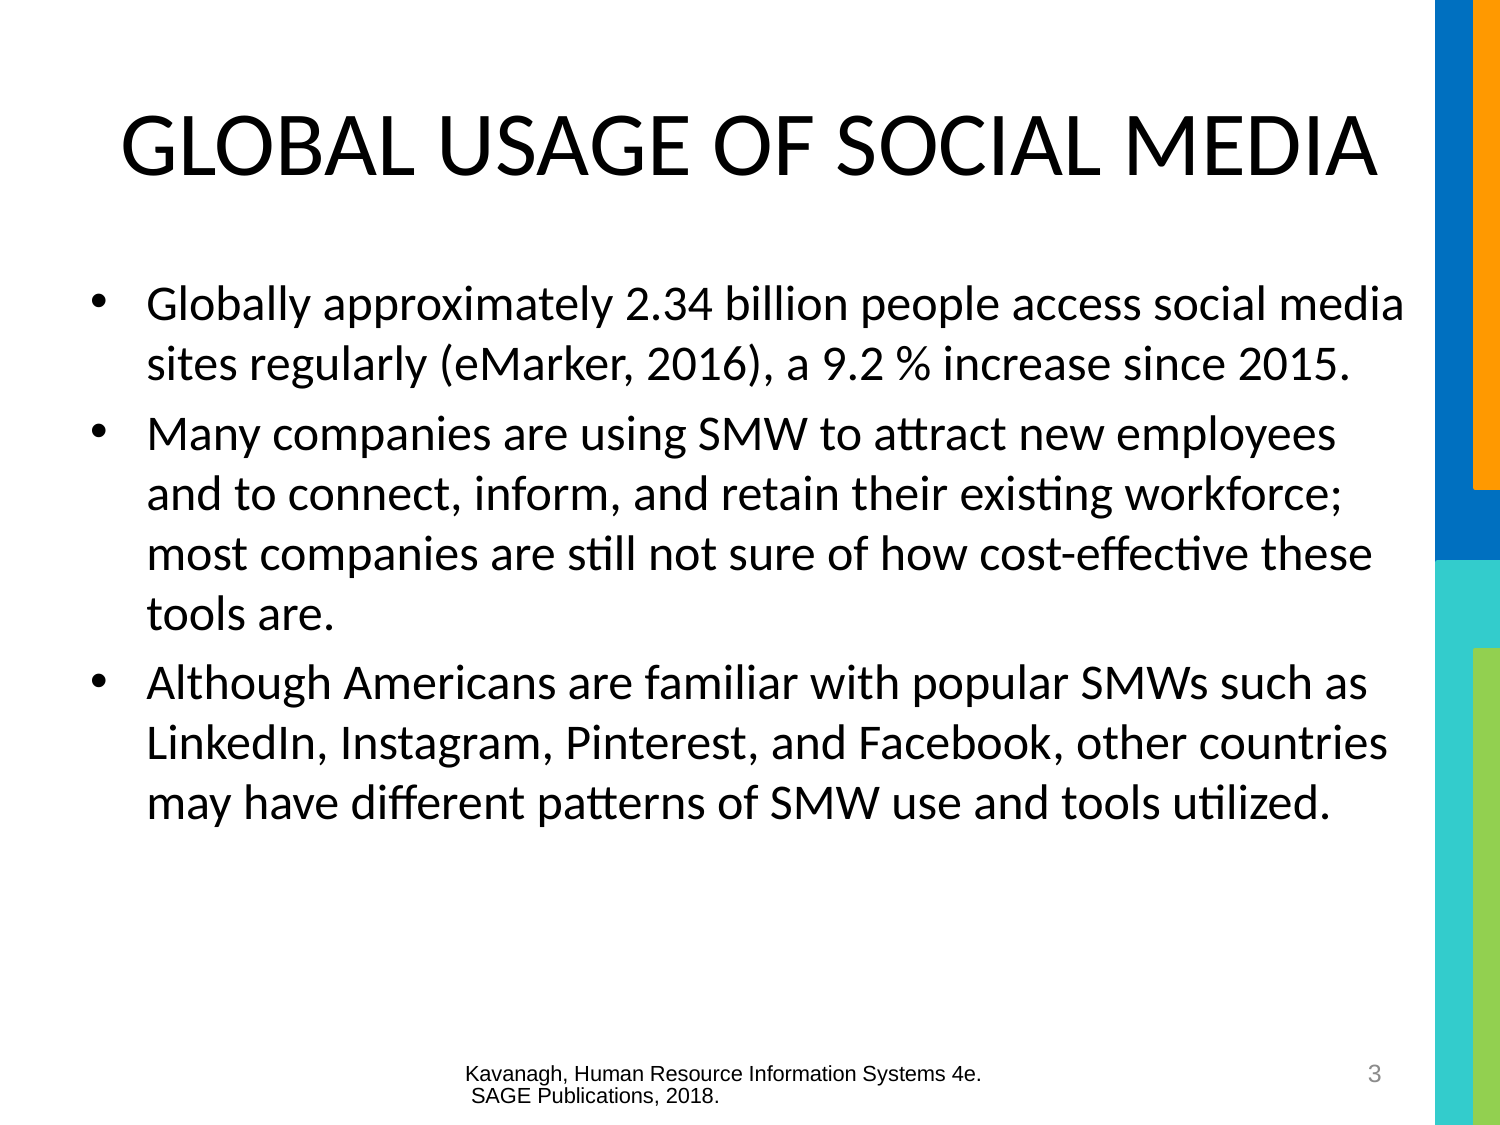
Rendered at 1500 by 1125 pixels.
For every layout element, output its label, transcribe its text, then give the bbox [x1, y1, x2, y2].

footer Kavanagh, Human Resource Information Systems 4e. SAGE Publications, 2018. [450, 1042, 1004, 1103]
title GLOBAL USAGE OF SOCIAL MEDIA [75, 45, 1425, 233]
slide_number 3 [1059, 1042, 1397, 1103]
list Globally approximately 2.34 billion people access social media sites regularly (eMarker, 2016), a 9.2 % increase since 2015. Many companies are using SMW to attract new employees and to connect, inform, and retain their existing workforce; most companies are still not sure of how cost-effective these tools are. Although Americans are familiar with popular SMWs such as LinkedIn, Instagram, Pinterest, and Facebook, other countries may have different patterns of SMW use and tools utilized. [75, 262, 1425, 1005]
